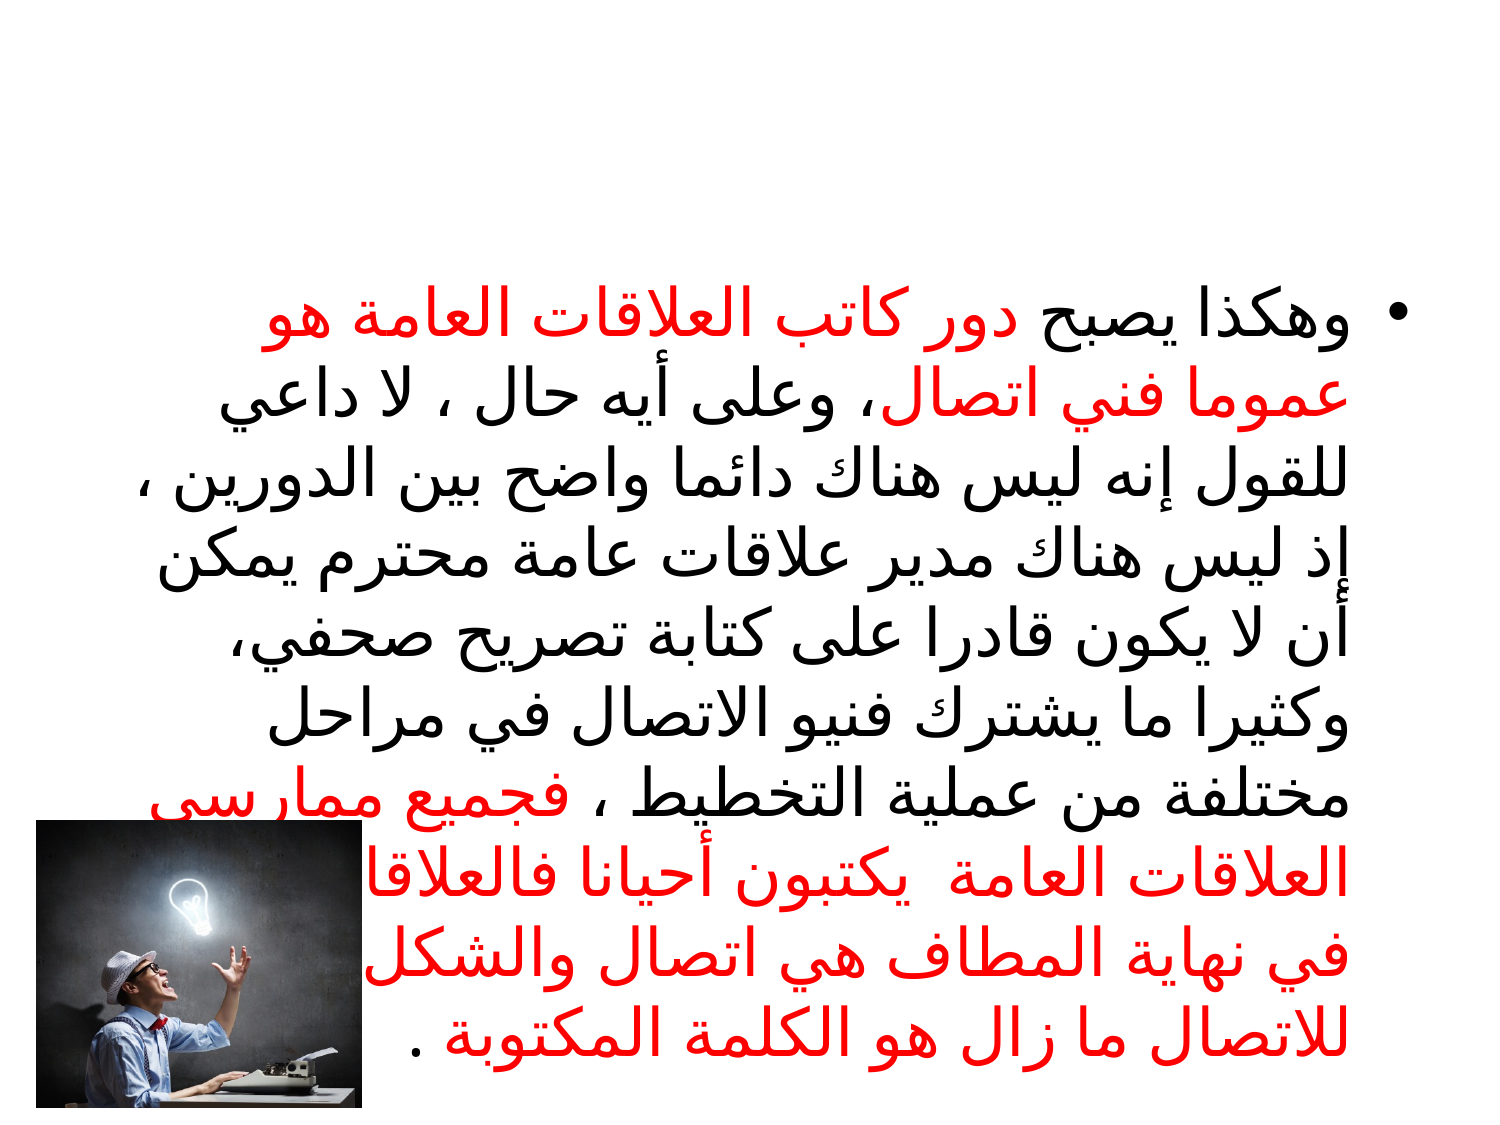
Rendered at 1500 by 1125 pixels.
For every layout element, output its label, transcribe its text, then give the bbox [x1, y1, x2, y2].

picture [36, 819, 362, 1108]
list وهكذا يصبح دور كاتب العلاقات العامة هو عموما فني اتصال، وعلى أيه حال ، لا داعي للقول إنه ليس هناك دائما واضح بين الدورين ، إذ ليس هناك مدير علاقات عامة محترم يمكن أن لا يكون قادرا على كتابة تصريح صحفي، وكثيرا ما يشترك فنيو الاتصال في مراحل مختلفة من عملية التخطيط ، فجميع ممارسي العلاقات العامة يكتبون أحيانا فالعلاقات العامة في نهاية المطاف هي اتصال والشكل الأساسي للاتصال ما زال هو الكلمة المكتوبة . [75, 262, 1425, 1005]
